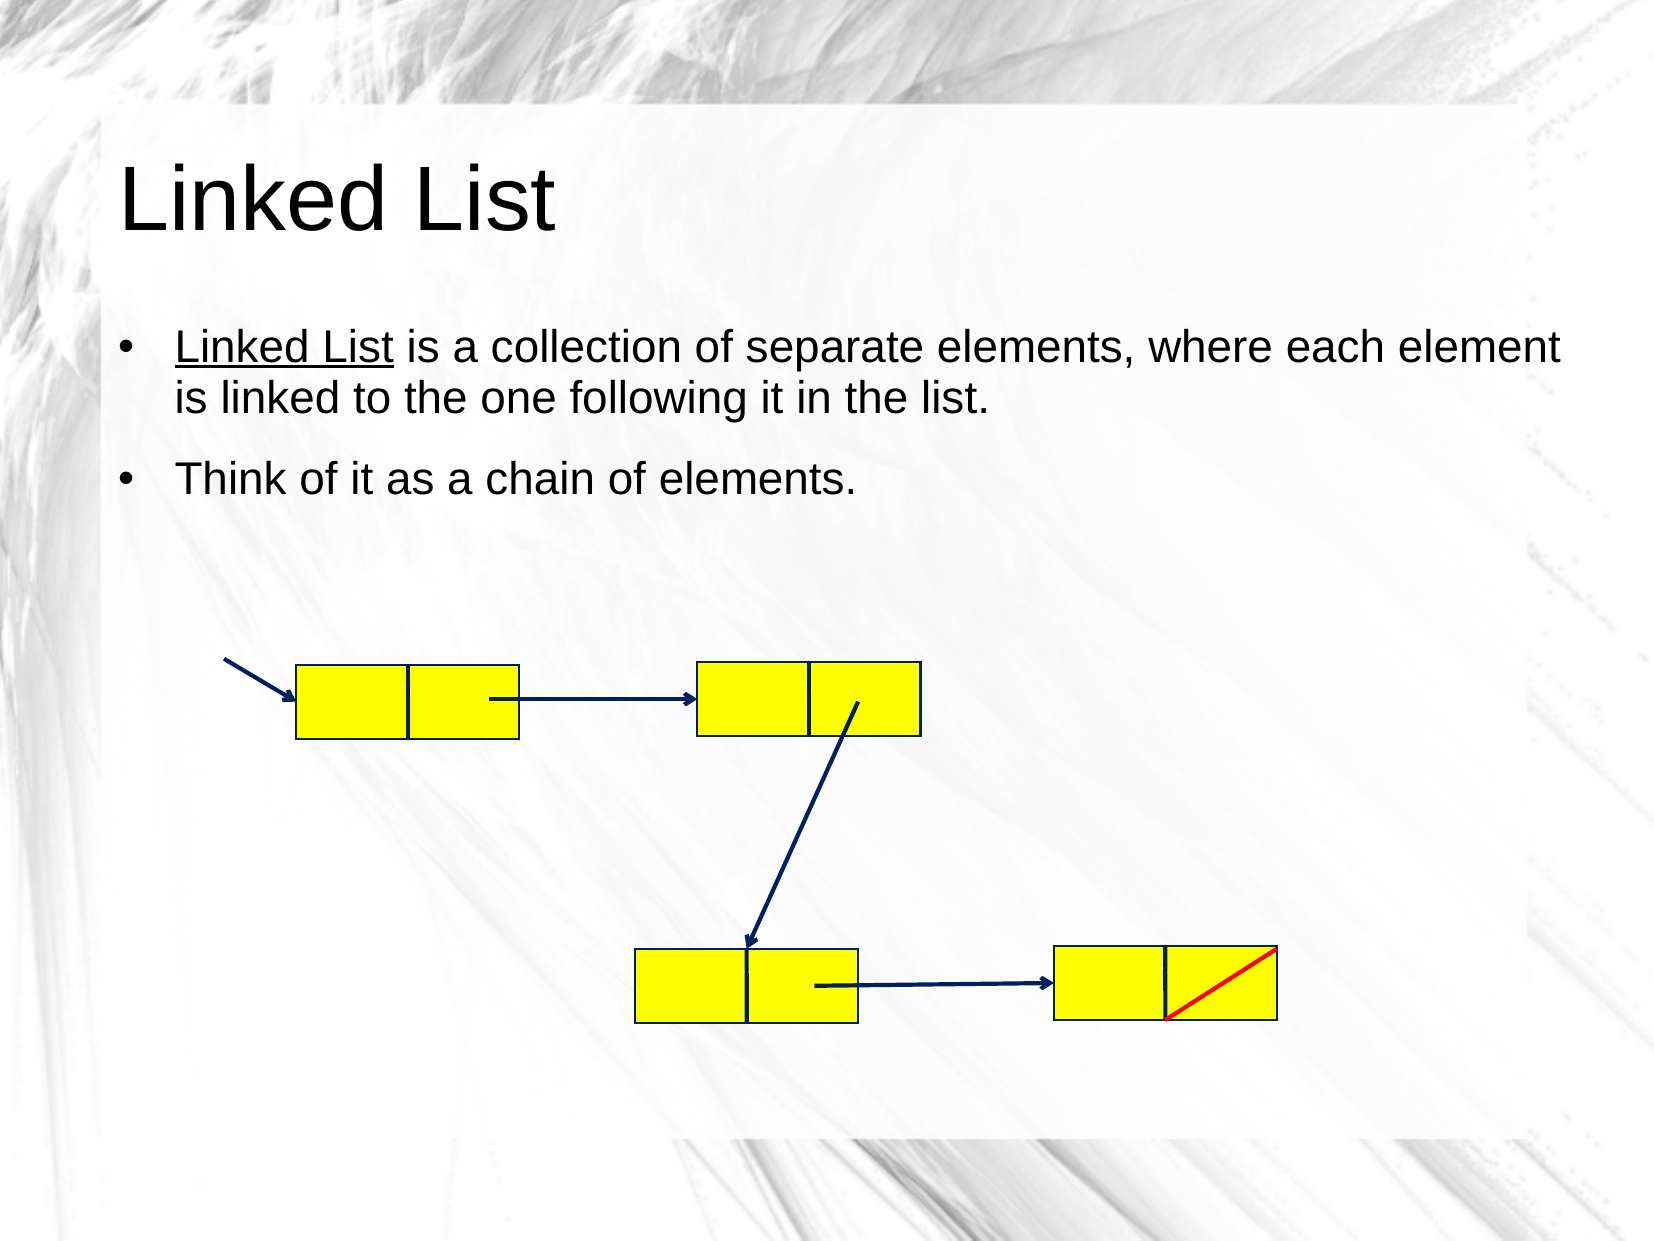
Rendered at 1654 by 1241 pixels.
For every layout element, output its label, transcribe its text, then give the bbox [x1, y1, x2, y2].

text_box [814, 982, 1053, 986]
title Linked List [118, 112, 1506, 281]
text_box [296, 664, 520, 739]
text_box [1165, 948, 1277, 1020]
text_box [746, 701, 859, 949]
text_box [1053, 945, 1277, 1021]
list Linked List is a collection of separate elements, where each element is linked to the one following it in the list. Think of it as a chain of elements. [118, 319, 1571, 1109]
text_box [223, 658, 297, 702]
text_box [635, 948, 859, 1023]
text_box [697, 662, 921, 737]
picture [0, 0, 1654, 1241]
